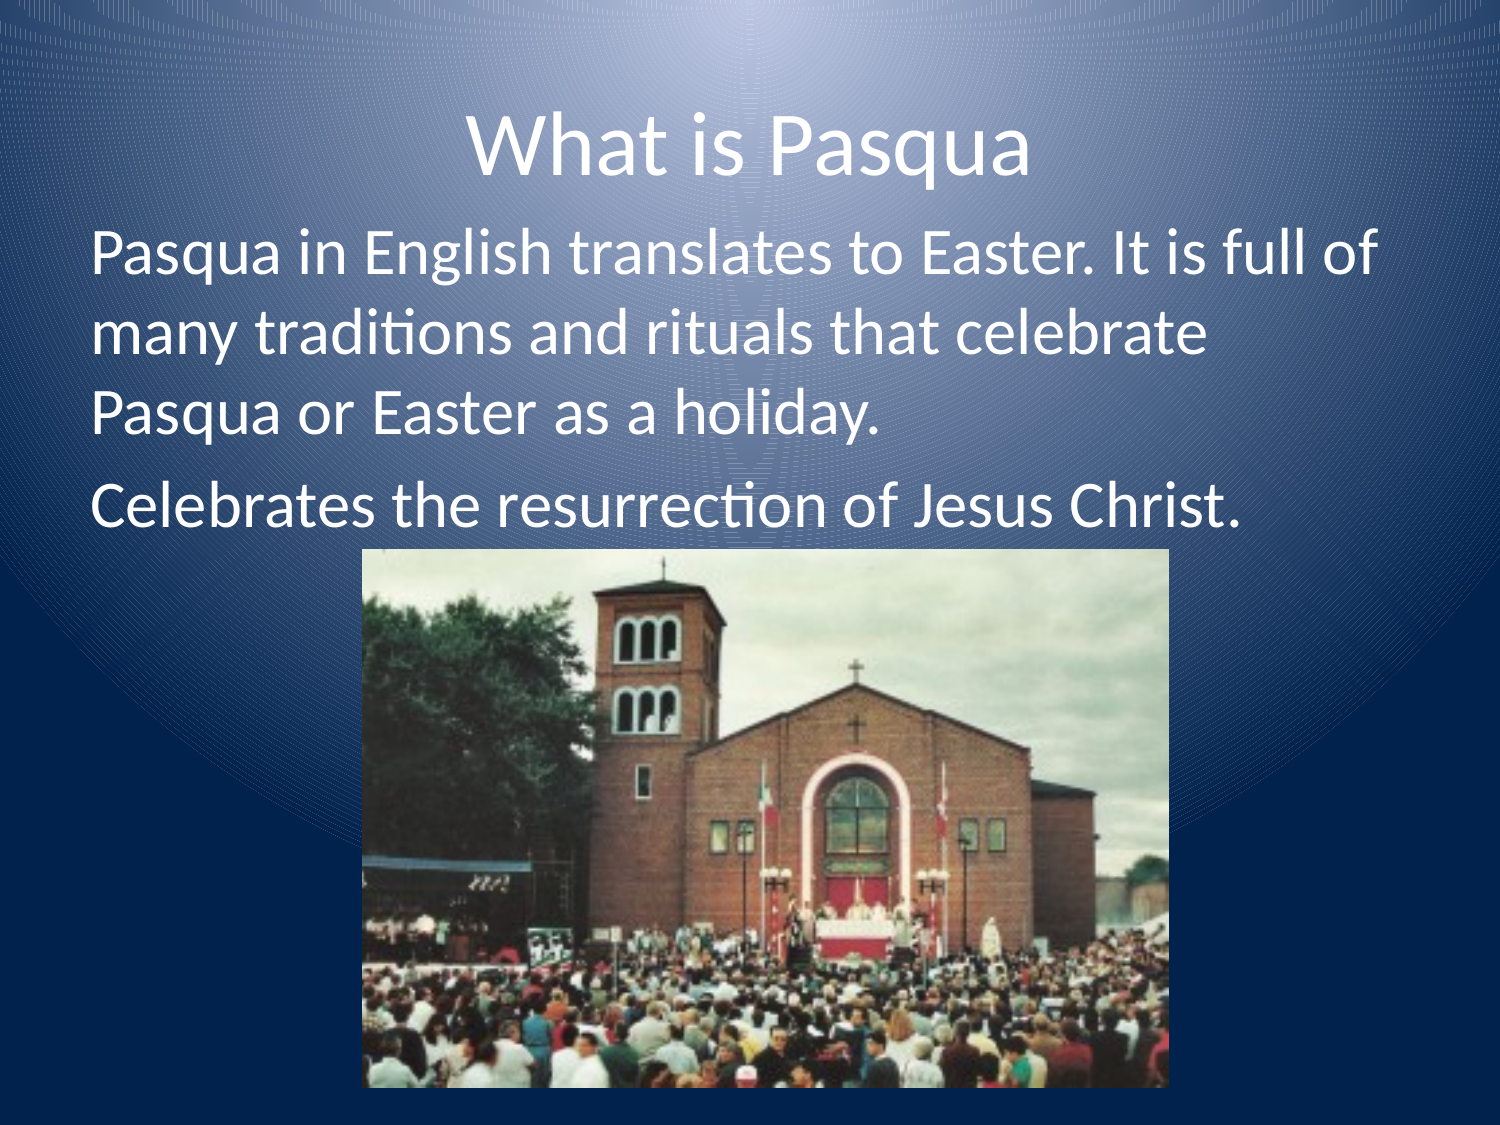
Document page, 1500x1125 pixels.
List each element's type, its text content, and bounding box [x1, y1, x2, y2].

title What is Pasqua [75, 45, 1425, 200]
list Pasqua in English translates to Easter. It is full of many traditions and rituals that celebrate Pasqua or Easter as a holiday. Celebrates the resurrection of Jesus Christ. [75, 200, 1425, 1005]
picture [362, 549, 1169, 1088]
